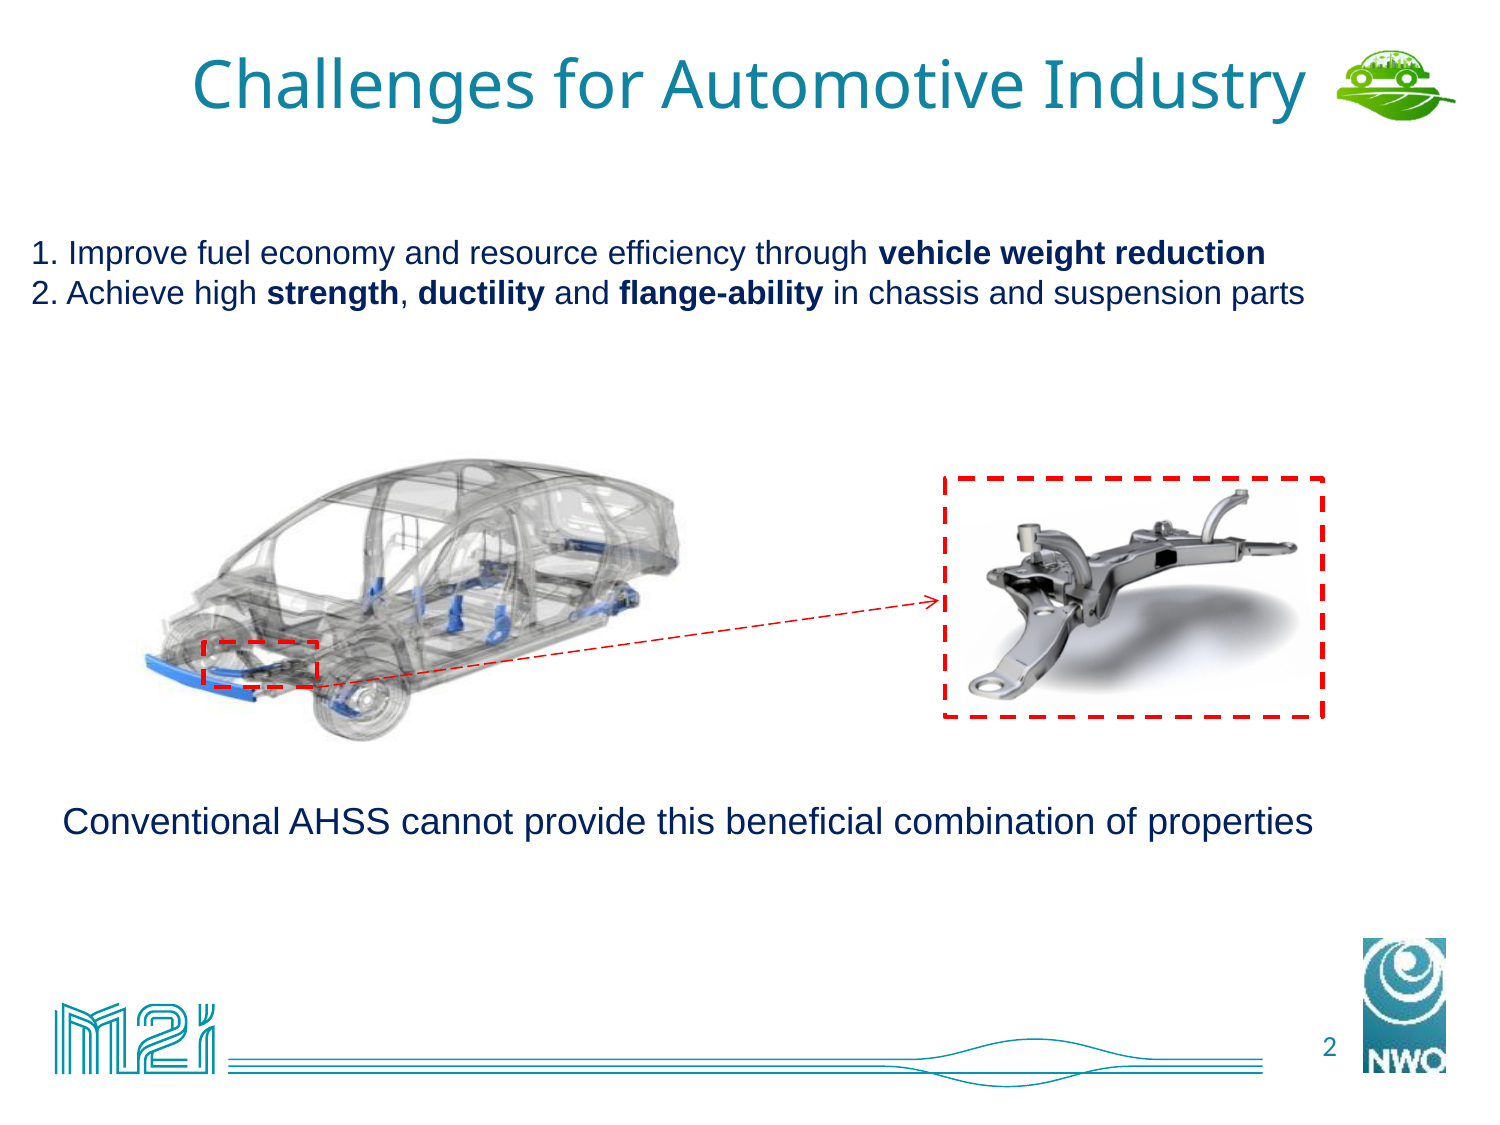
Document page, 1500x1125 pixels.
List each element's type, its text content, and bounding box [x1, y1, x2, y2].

picture [1322, 37, 1471, 138]
picture [969, 718, 1007, 724]
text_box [135, 443, 940, 758]
slide_number 2 [1272, 1015, 1344, 1075]
text_box 1. Improve fuel economy and resource efficiency through vehicle weight reduction 2. Achieve high strength, ductility and flange-ability in chassis and suspension parts [17, 224, 1447, 318]
picture [1363, 938, 1446, 1073]
text_box Conventional AHSS cannot provide this beneficial combination of properties [48, 790, 1471, 850]
text_box Challenges for Automotive Industry [0, 24, 1500, 122]
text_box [944, 478, 1323, 718]
